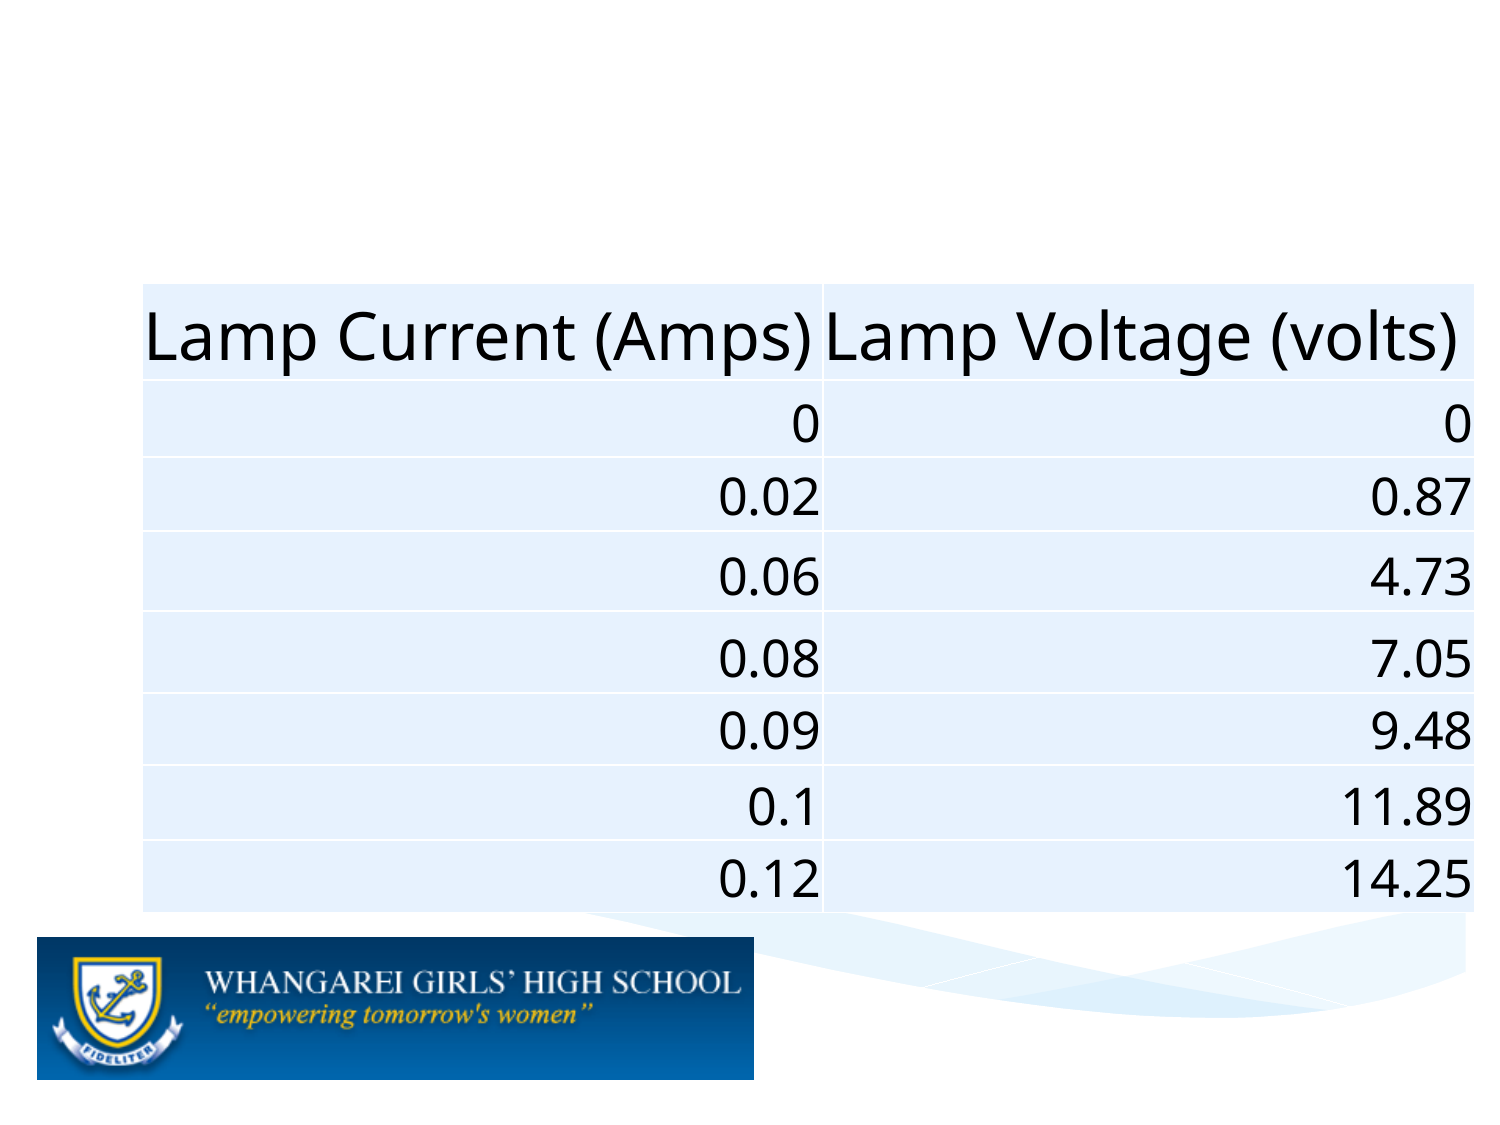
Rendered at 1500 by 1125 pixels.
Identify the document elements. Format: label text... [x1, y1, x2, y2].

table_cell 7.05 [824, 612, 1474, 692]
table_cell 14.25 [824, 841, 1474, 912]
table_cell 0.09 [143, 694, 822, 764]
table_cell 0.12 [143, 841, 822, 912]
table_header Lamp Current (Amps) [143, 284, 822, 379]
table_cell 0 [824, 381, 1474, 456]
table_cell 11.89 [824, 766, 1474, 839]
table_cell 0.1 [143, 766, 822, 839]
table_cell 9.48 [824, 694, 1474, 764]
table_cell 0.02 [143, 458, 822, 530]
table_header Lamp Voltage (volts) [824, 284, 1474, 379]
table_cell 0 [143, 381, 822, 456]
picture [37, 937, 754, 1080]
table_cell 0.08 [143, 612, 822, 692]
table_cell 0.87 [824, 458, 1474, 530]
table_cell 0.06 [143, 532, 822, 610]
table_cell 4.73 [824, 532, 1474, 610]
